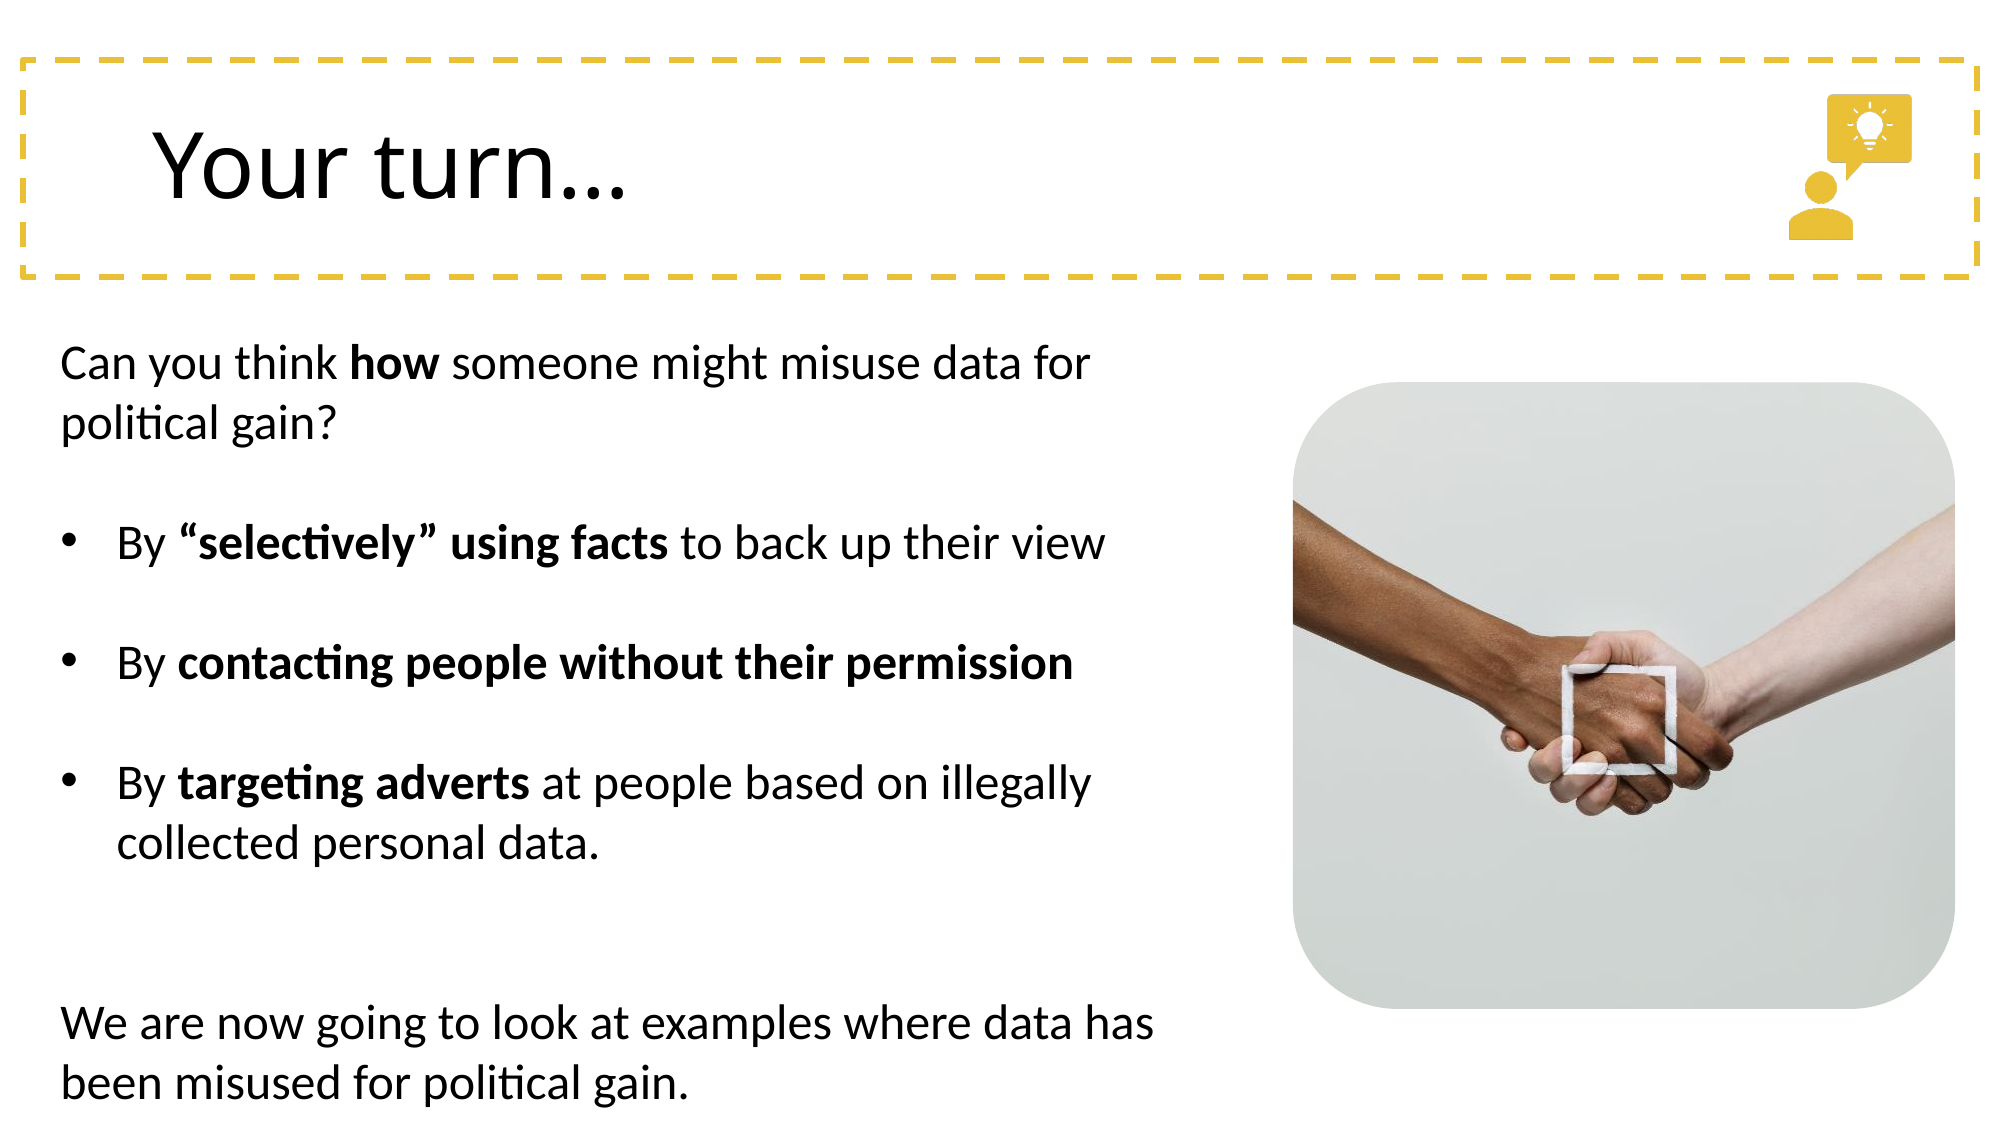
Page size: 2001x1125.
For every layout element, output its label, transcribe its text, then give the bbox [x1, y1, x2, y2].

title Your turn… [137, 59, 1863, 278]
picture [1292, 382, 1956, 1009]
picture [1863, 78, 1938, 254]
text_box Can you think how someone might misuse data for political gain? By “selectively” using facts to back up their view By contacting people without their permission By targeting adverts at people based on illegally collected personal data. We are now going to look at examples where data has been misused for political gain. [45, 322, 1246, 1117]
